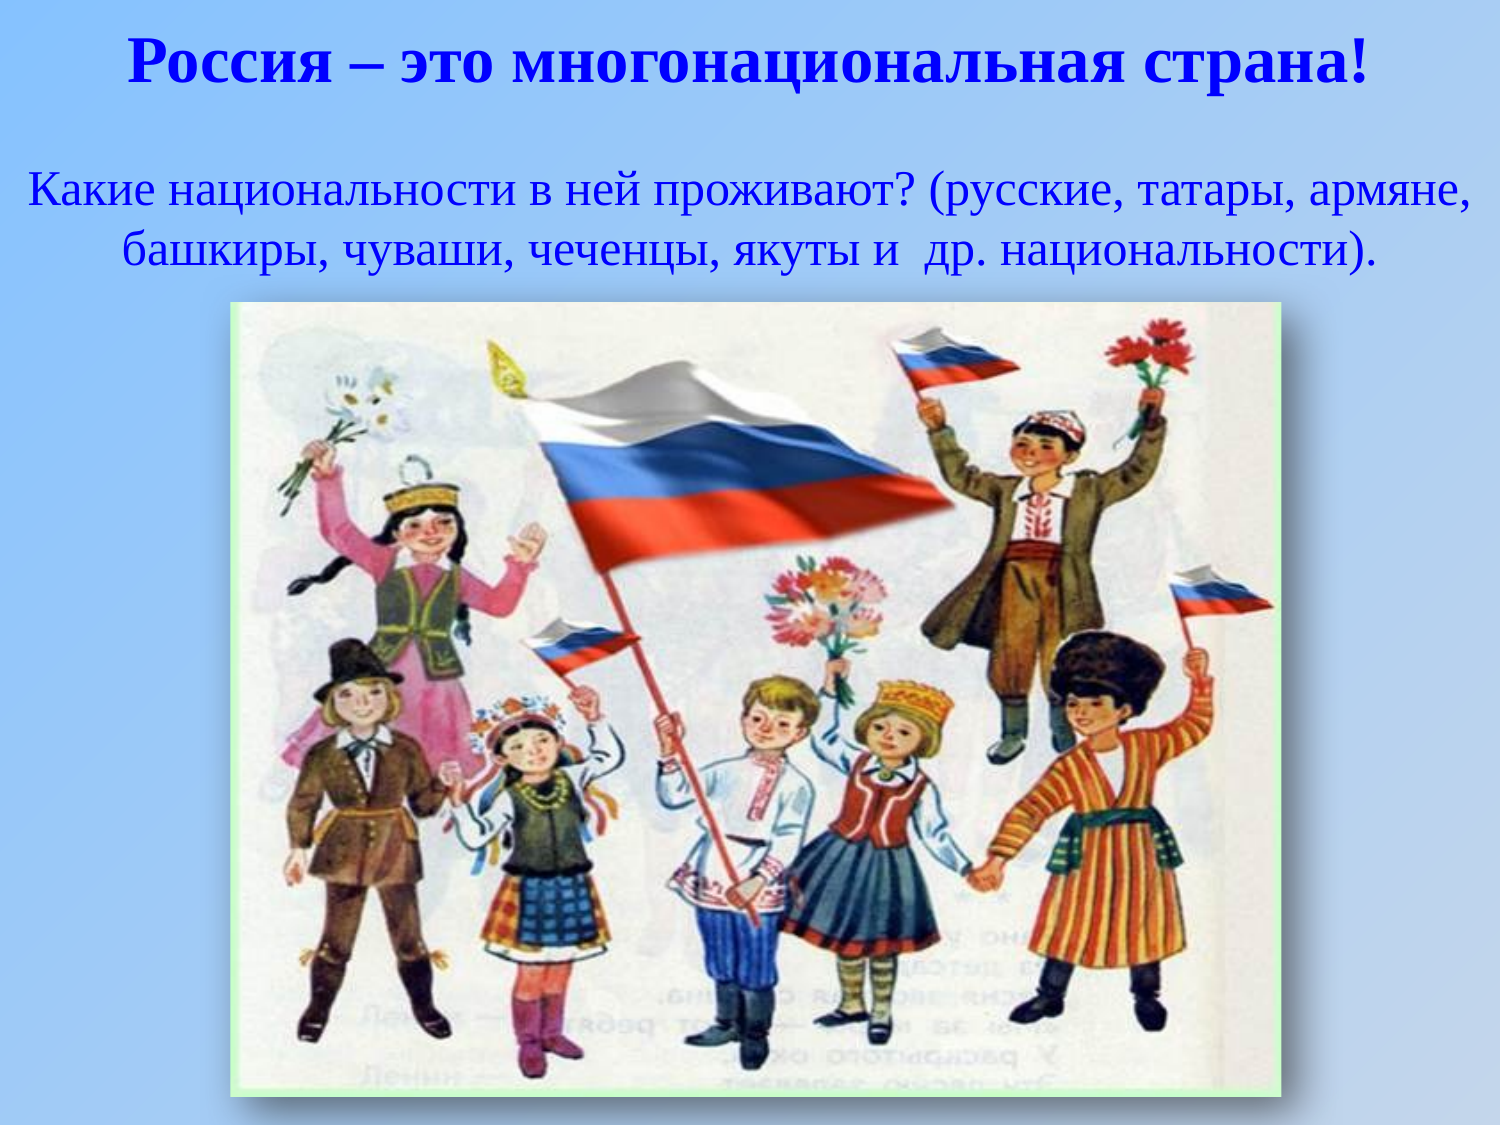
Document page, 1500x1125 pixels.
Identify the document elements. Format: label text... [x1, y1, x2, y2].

title Россия – это многонациональная страна! Какие национальности в ней проживают? (русские, татары, армяне, башкиры, чуваши, чеченцы, якуты и др. национальности). [0, 0, 1500, 342]
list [229, 302, 1282, 1097]
